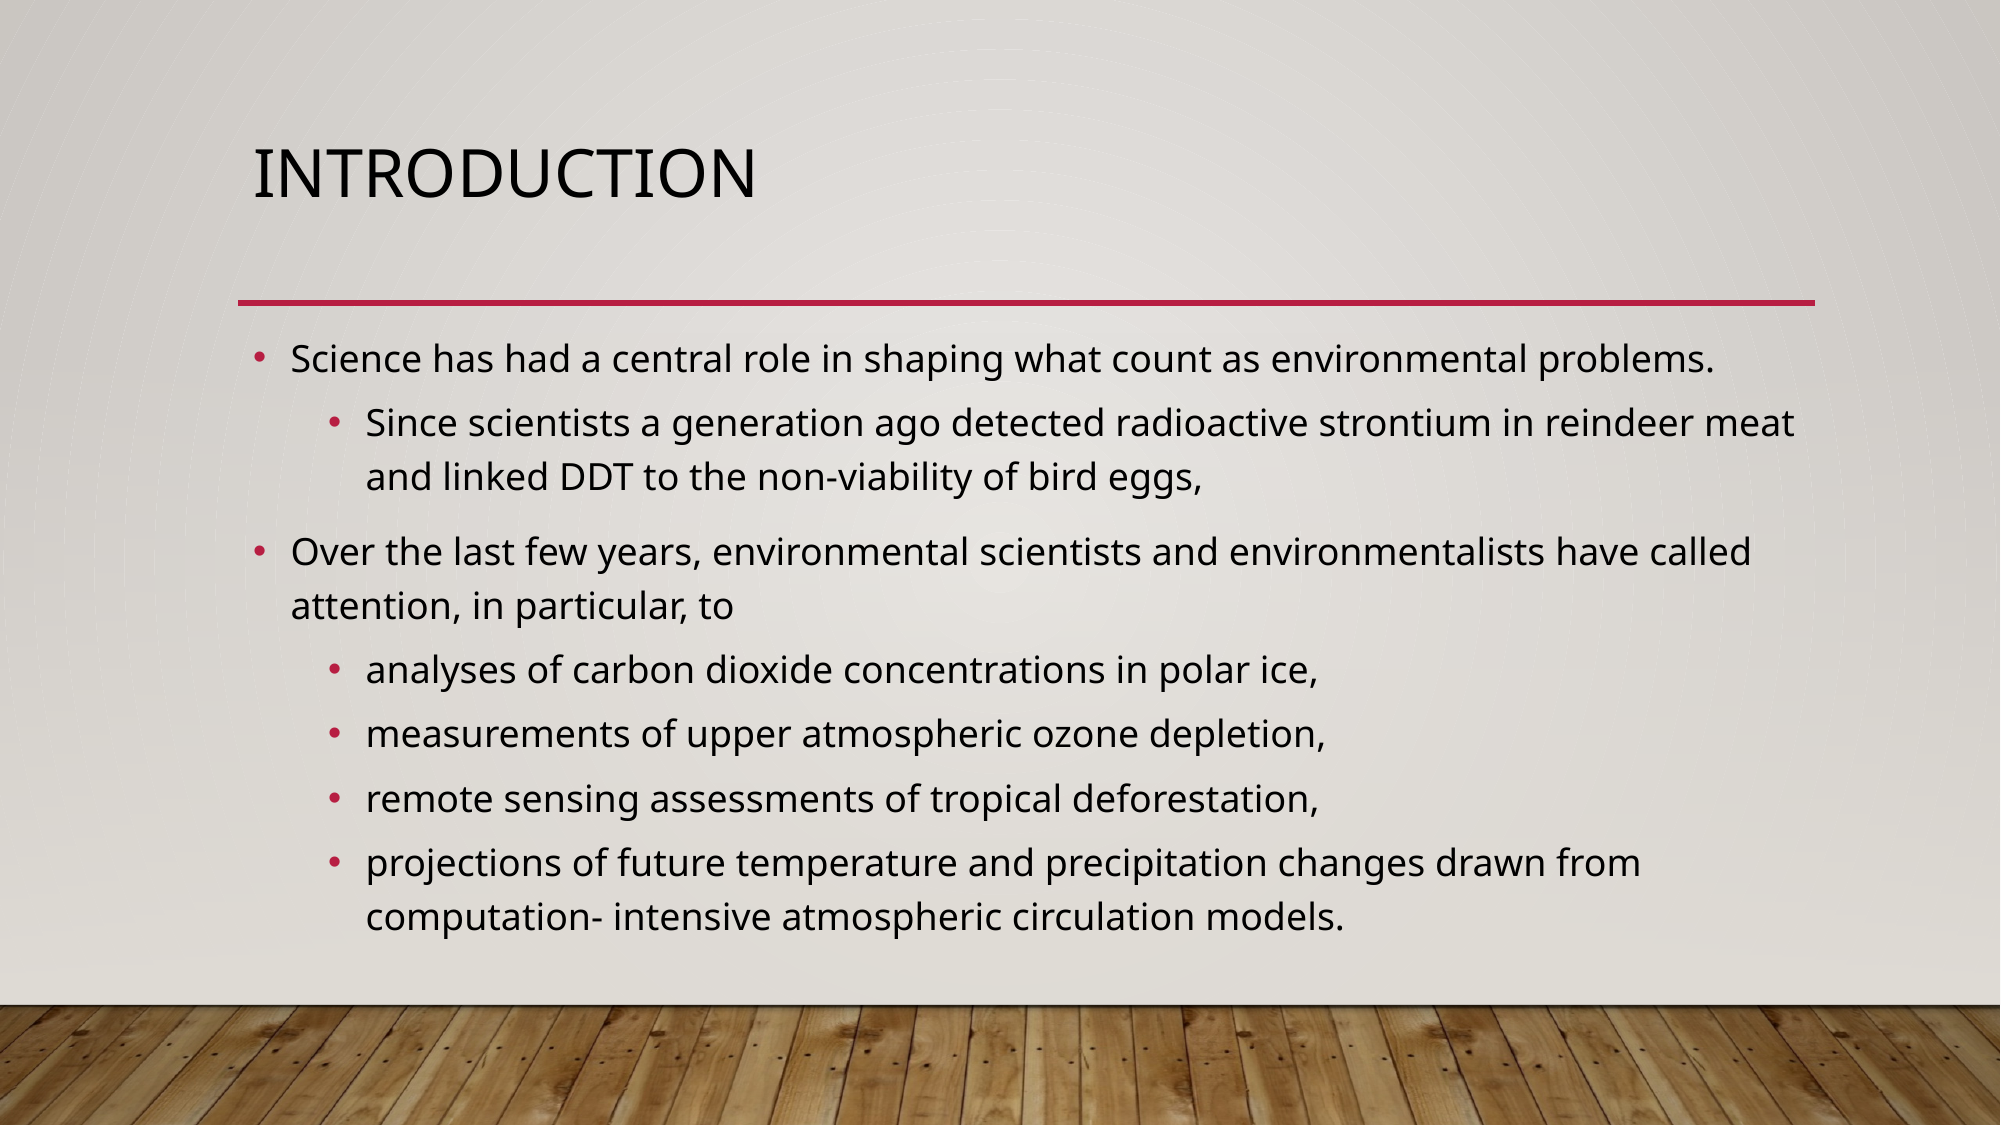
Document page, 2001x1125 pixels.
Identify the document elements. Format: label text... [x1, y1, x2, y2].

picture [0, 1005, 2000, 1125]
list Science has had a central role in shaping what count as environmental problems. Since scientists a generation ago detected radioactive strontium in reindeer meat and linked DDT to the non-viability of bird eggs, Over the last few years, environmental scientists and environmentalists have called attention, in particular, to analyses of carbon dioxide concentrations in polar ice, measurements of upper atmospheric ozone depletion, remote sensing assessments of tropical deforestation, projections of future temperature and precipitation changes drawn from computation- intensive atmospheric circulation models. [238, 318, 1814, 1092]
title Introduction [238, 131, 1814, 305]
